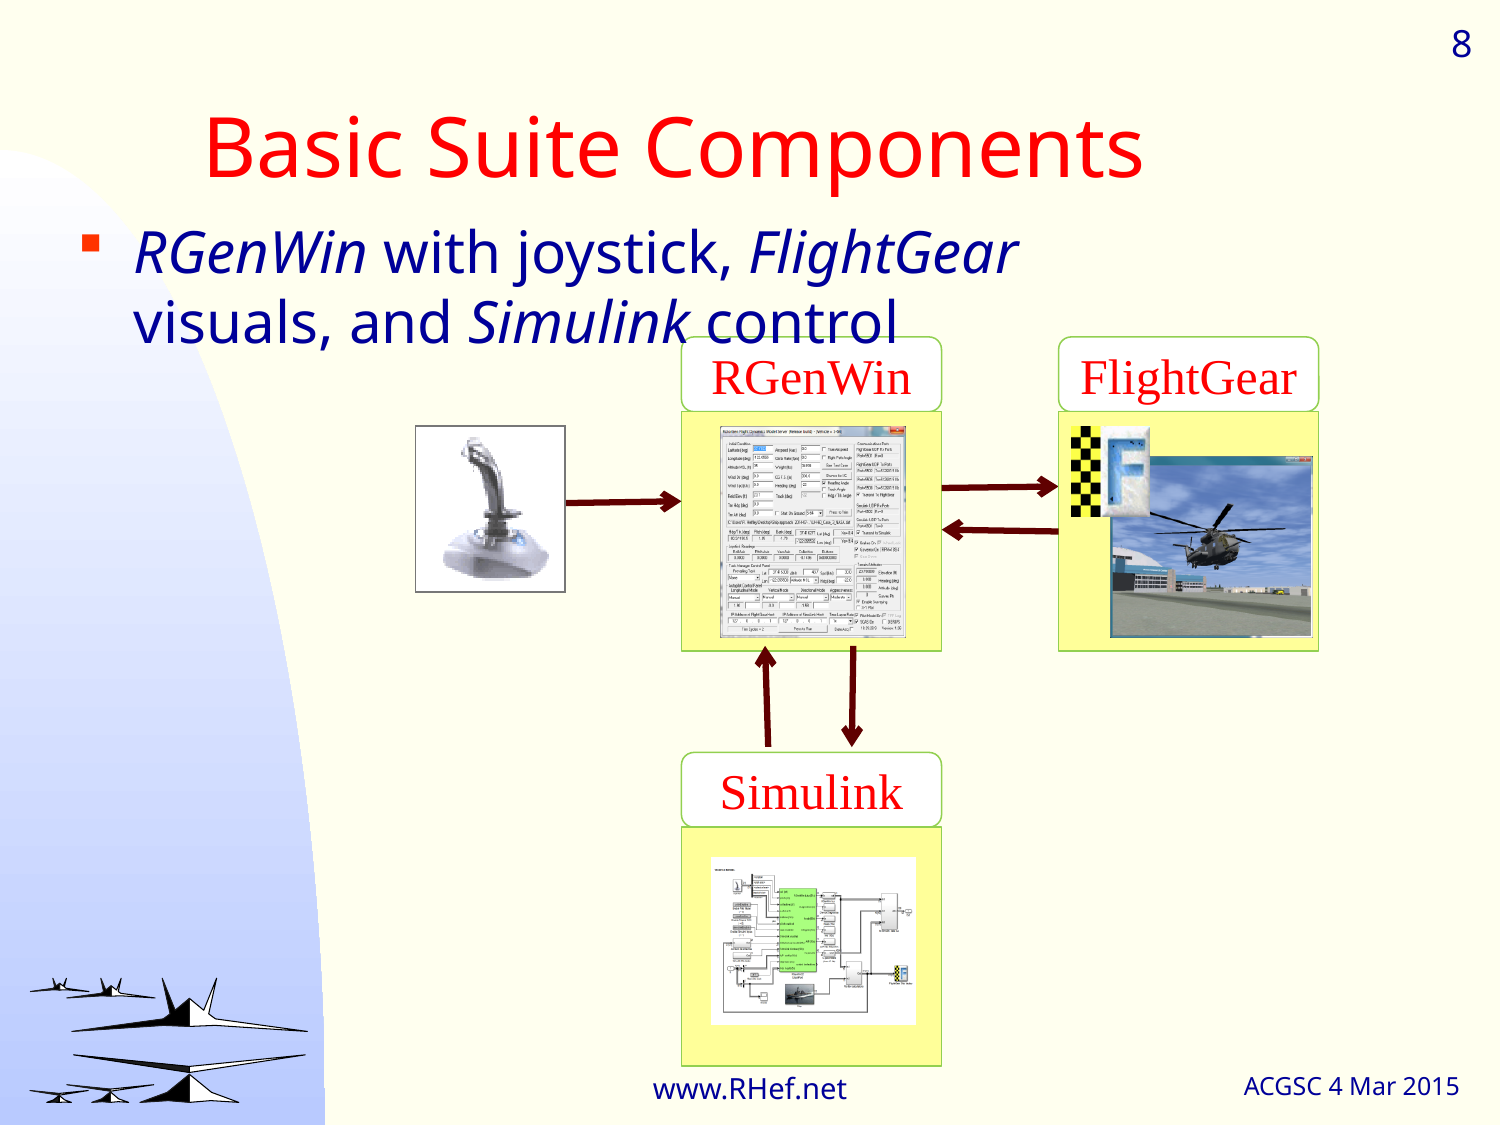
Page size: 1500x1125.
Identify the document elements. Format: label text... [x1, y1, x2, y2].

list RGenWin with joystick, FlightGear visuals, and Simulink control [62, 208, 1244, 346]
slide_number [1162, 1062, 1476, 1113]
slide_number 8 [1274, 12, 1488, 88]
title Basic Suite Components [187, 62, 1463, 250]
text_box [416, 336, 1319, 1067]
footer www.RHef.net [512, 1074, 988, 1113]
